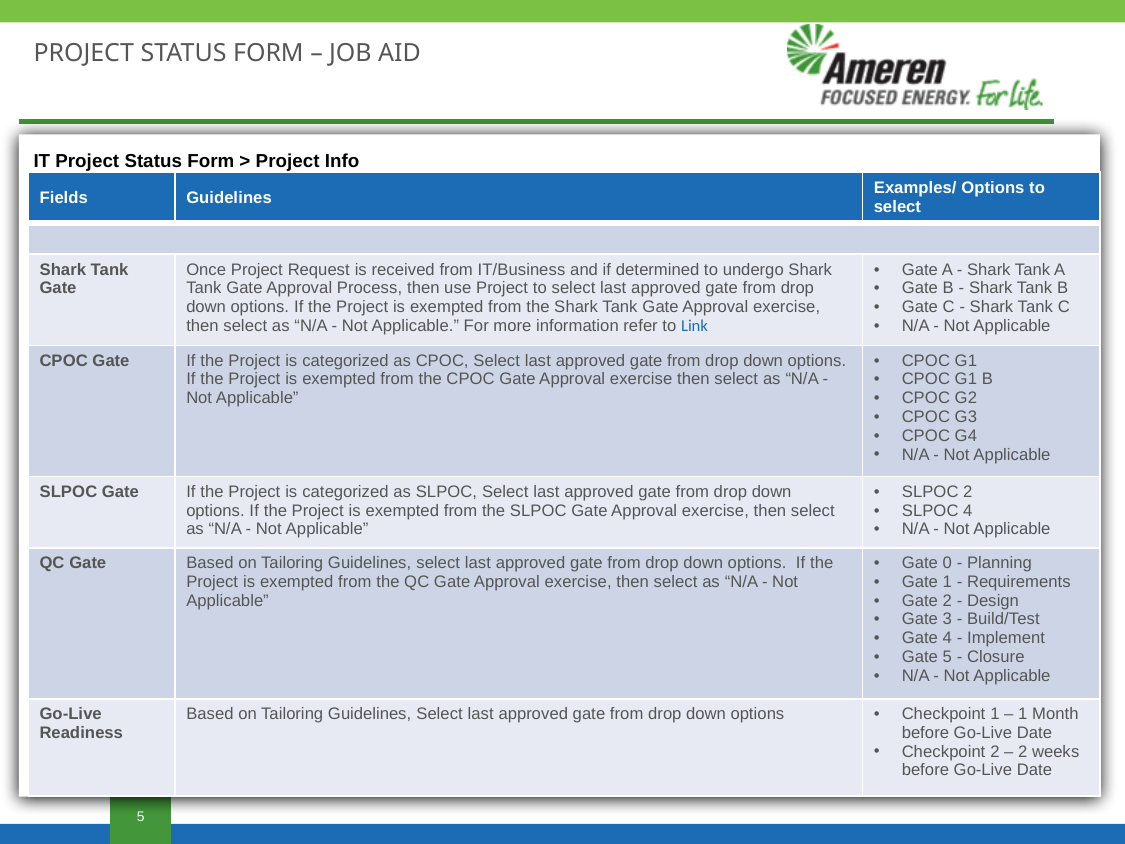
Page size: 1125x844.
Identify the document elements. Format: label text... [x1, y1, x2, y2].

table_cell Go-Live Readiness [29, 700, 174, 795]
table_header Guidelines [176, 173, 862, 220]
table_cell Based on Tailoring Guidelines, select last approved gate from drop down options. If the Project is exempted from the QC Gate Approval exercise, then select as “N/A - Not Applicable” [176, 549, 862, 698]
table_cell Gate 0 - Planning Gate 1 - Requirements Gate 2 - Design Gate 3 - Build/Test Gate 4 - Implement Gate 5 - Closure N/A - Not Applicable [863, 549, 1099, 698]
table_cell If the Project is categorized as SLPOC, Select last approved gate from drop down options. If the Project is exempted from the SLPOC Gate Approval exercise, then select as “N/A - Not Applicable” [176, 477, 862, 547]
table_cell [29, 226, 1099, 253]
table_cell CPOC G1 CPOC G1 B CPOC G2 CPOC G3 CPOC G4 N/A - Not Applicable [863, 346, 1099, 476]
text_box [18, 134, 1100, 171]
title PROJECT STATUS FORM – JOB AID [18, 28, 763, 101]
table_cell SLPOC 2 SLPOC 4 N/A - Not Applicable [863, 477, 1099, 547]
table_cell Based on Tailoring Guidelines, Select last approved gate from drop down options [176, 700, 862, 795]
table_cell If the Project is categorized as CPOC, Select last approved gate from drop down options. If the Project is exempted from the CPOC Gate Approval exercise then select as “N/A - Not Applicable” [176, 346, 862, 476]
table_header Fields [29, 173, 174, 220]
table_cell Checkpoint 1 – 1 Month before Go-Live Date Checkpoint 2 – 2 weeks before Go-Live Date [863, 700, 1099, 795]
table_cell QC Gate [29, 549, 174, 698]
table_cell Gate A - Shark Tank A Gate B - Shark Tank B Gate C - Shark Tank C N/A - Not Applicable [863, 255, 1099, 345]
text_box IT Project Status Form > Project Info [18, 141, 653, 179]
table_header Examples/ Options to select [863, 173, 1099, 220]
slide_number 5 [112, 814, 169, 844]
text_box [18, 179, 28, 797]
table_cell Shark Tank Gate [29, 255, 174, 345]
table_cell SLPOC Gate [29, 477, 174, 547]
picture [787, 24, 1050, 110]
table_cell Once Project Request is received from IT/Business and if determined to undergo Shark Tank Gate Approval Process, then use Project to select last approved gate from drop down options. If the Project is exempted from the Shark Tank Gate Approval exercise, then select as “N/A - Not Applicable.” For more information refer to Link [176, 255, 862, 345]
table_cell CPOC Gate [29, 346, 174, 476]
